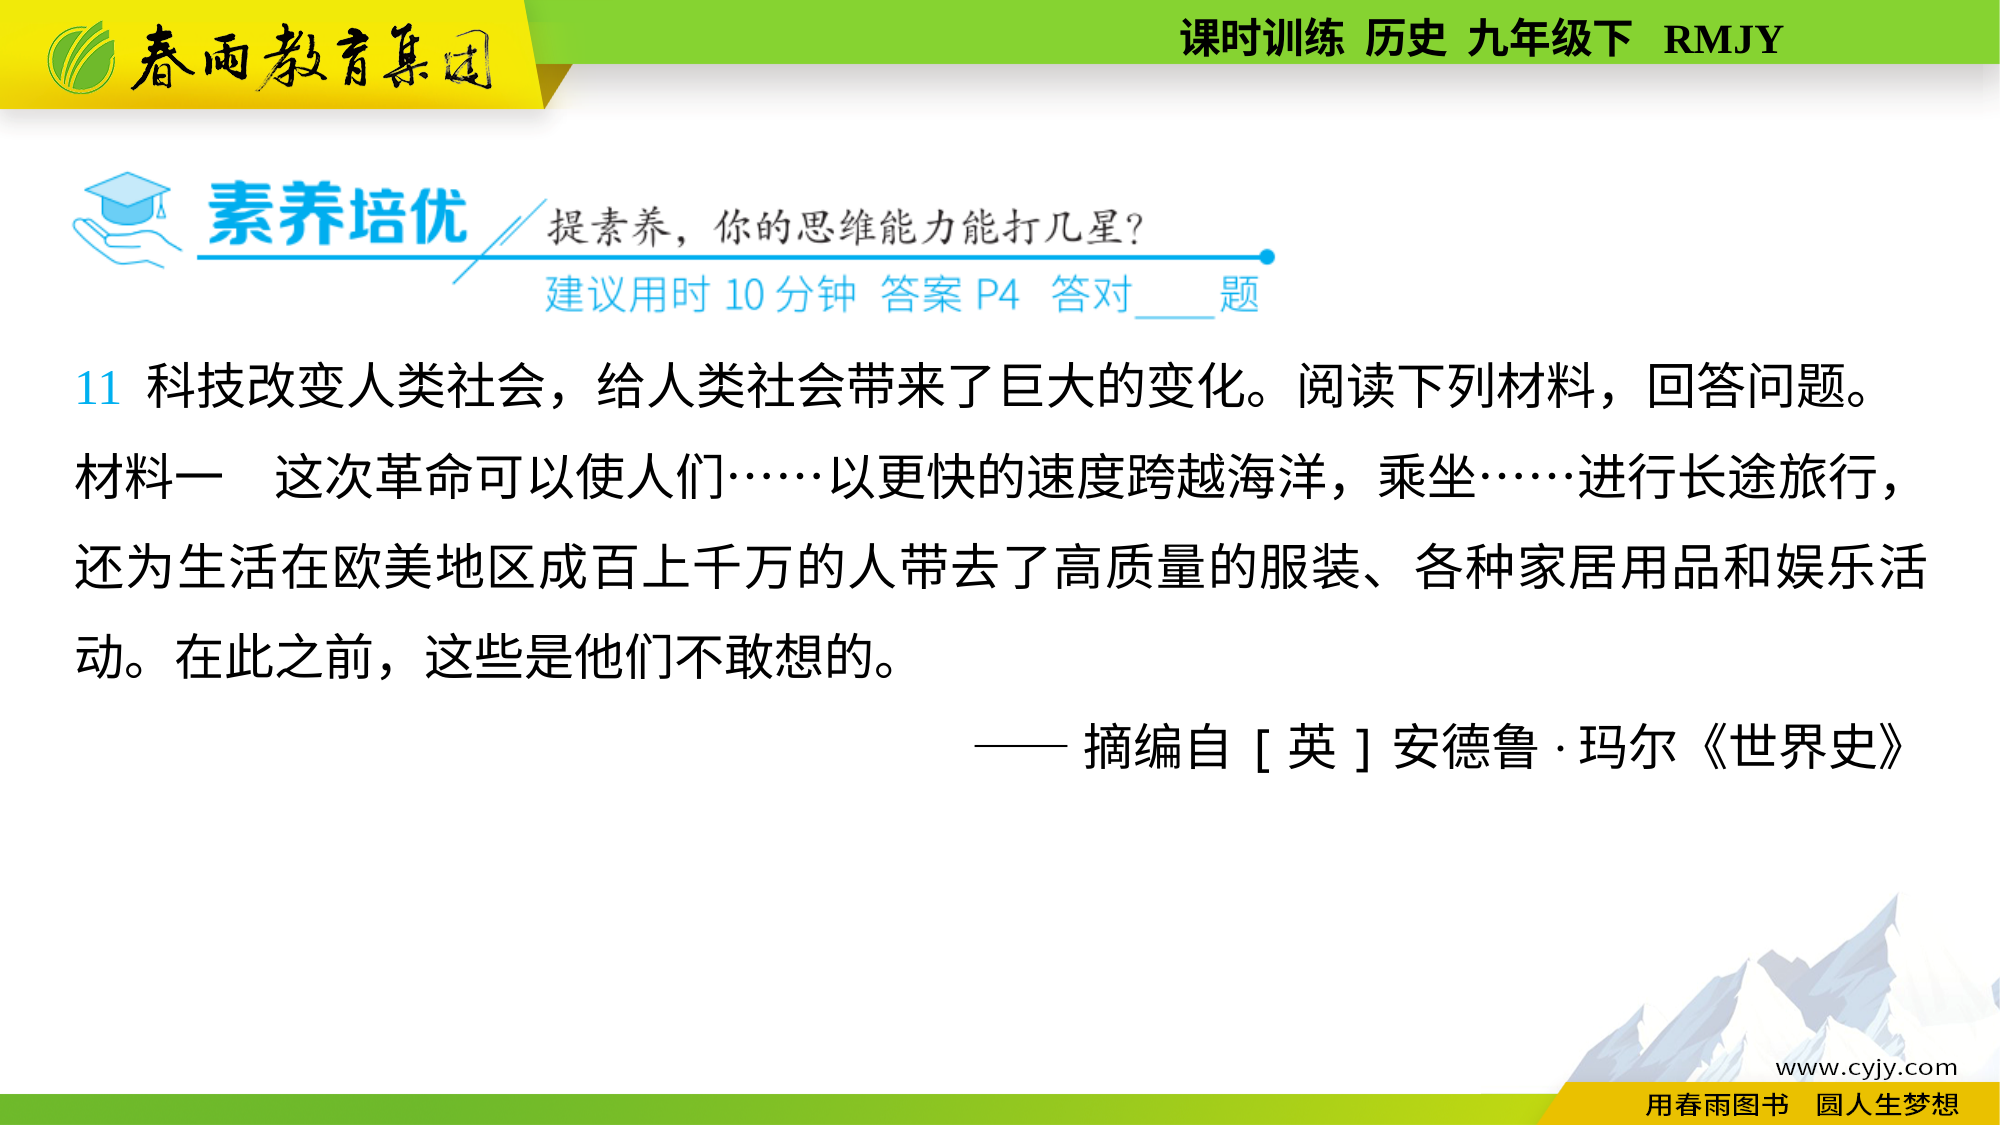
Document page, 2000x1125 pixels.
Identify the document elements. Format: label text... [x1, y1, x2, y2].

picture [0, 0, 2000, 1125]
list 11 科技改变人类社会，给人类社会带来了巨大的变化。阅读下列材料，回答问题。 材料一 这次革命可以使人们……以更快的速度跨越海洋，乘坐……进行长途旅行，还为生活在欧美地区成百上千万的人带去了高质量的服装、各种家居用品和娱乐活动。在此之前，这些是他们不敢想的。 ——摘编自[英]安德鲁·玛尔《世界史》 [59, 317, 1944, 787]
